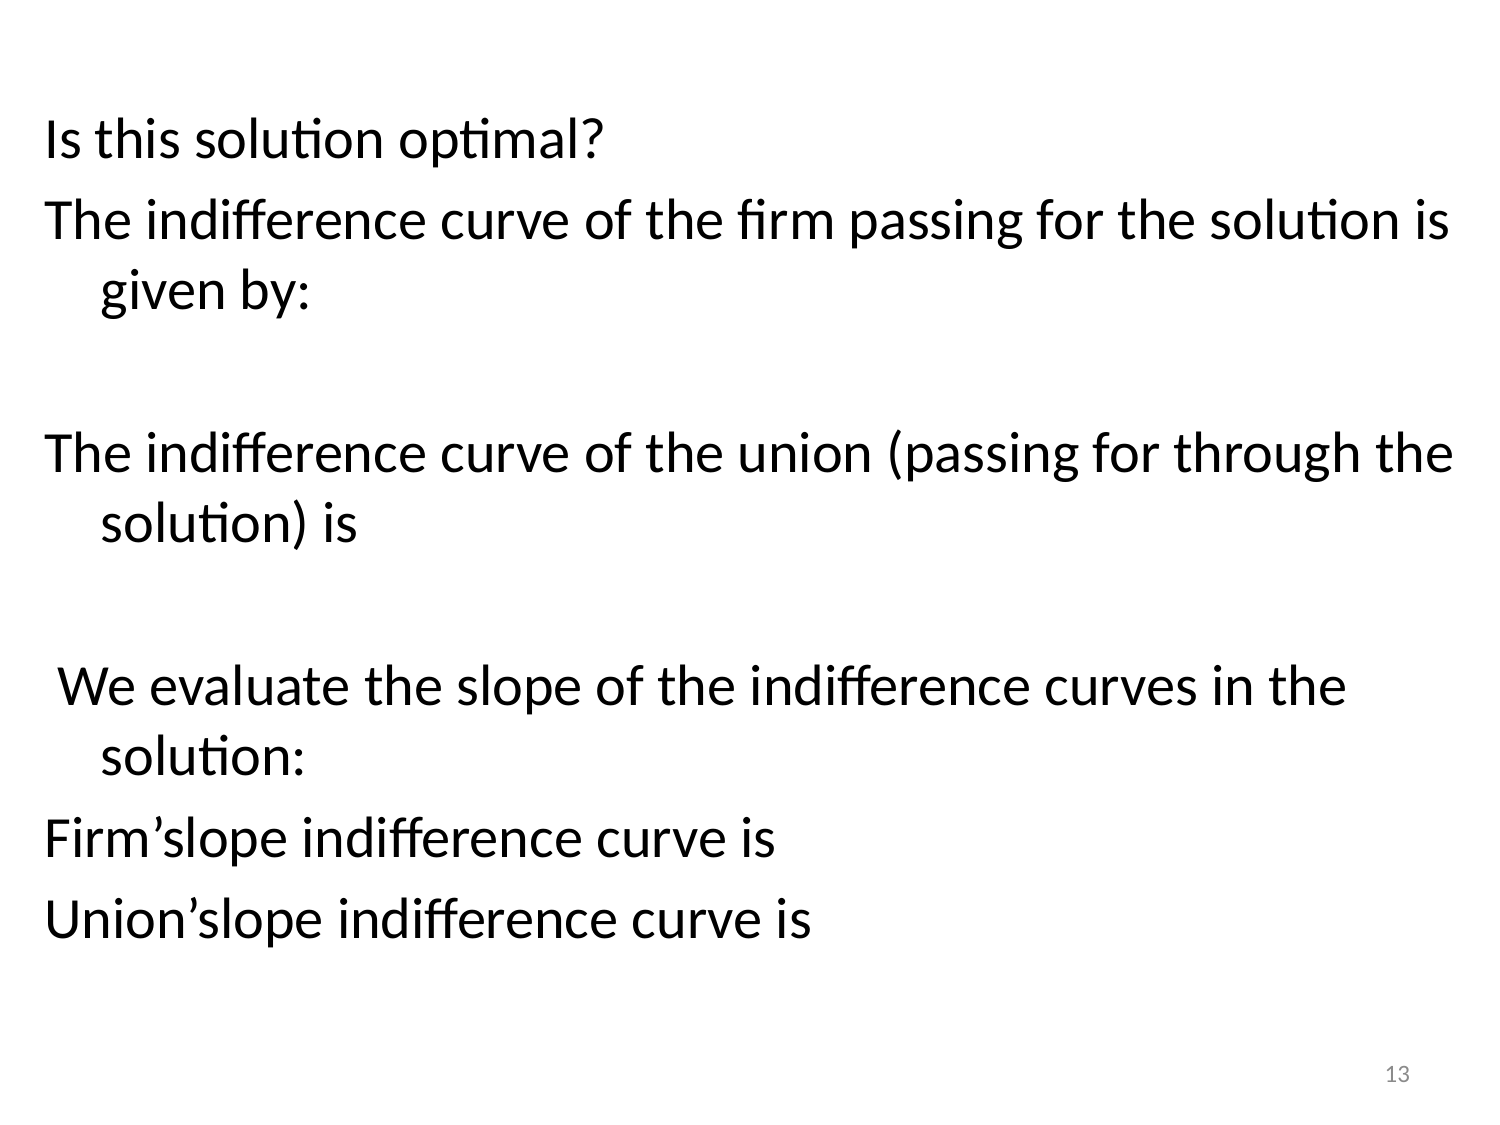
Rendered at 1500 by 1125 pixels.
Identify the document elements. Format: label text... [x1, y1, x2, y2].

slide_number 13 [1074, 1042, 1425, 1103]
